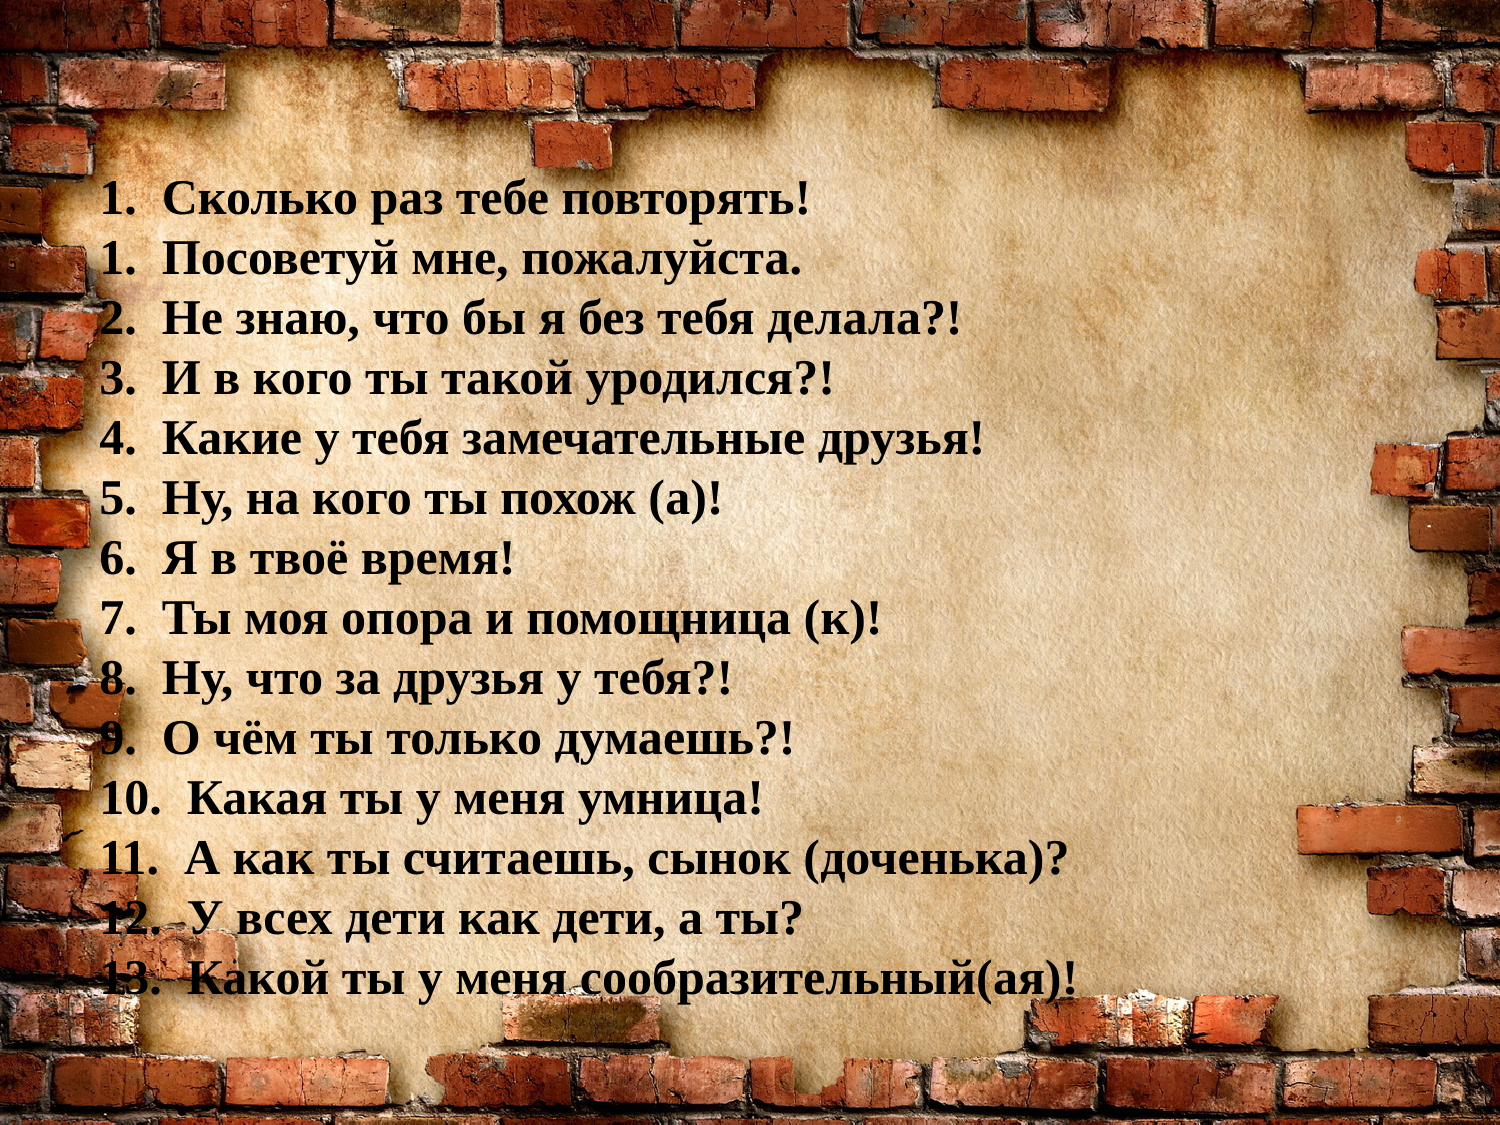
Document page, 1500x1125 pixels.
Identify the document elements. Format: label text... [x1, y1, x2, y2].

text_box 1. Сколько раз тебе повторять! Посоветуй мне, пожалуйста. Не знаю, что бы я без тебя делала?! И в кого ты такой уродился?! Какие у тебя замечательные друзья! Ну, на кого ты похож (а)! Я в твоё время! Ты моя опора и помощница (к)! Ну, что за друзья у тебя?! О чём ты только думаешь?! Какая ты у меня умница! А как ты считаешь, сынок (доченька)? У всех дети как дети, а ты? Какой ты у меня сообразительный(ая)! [0, 156, 1325, 1012]
picture [0, 0, 1500, 1125]
